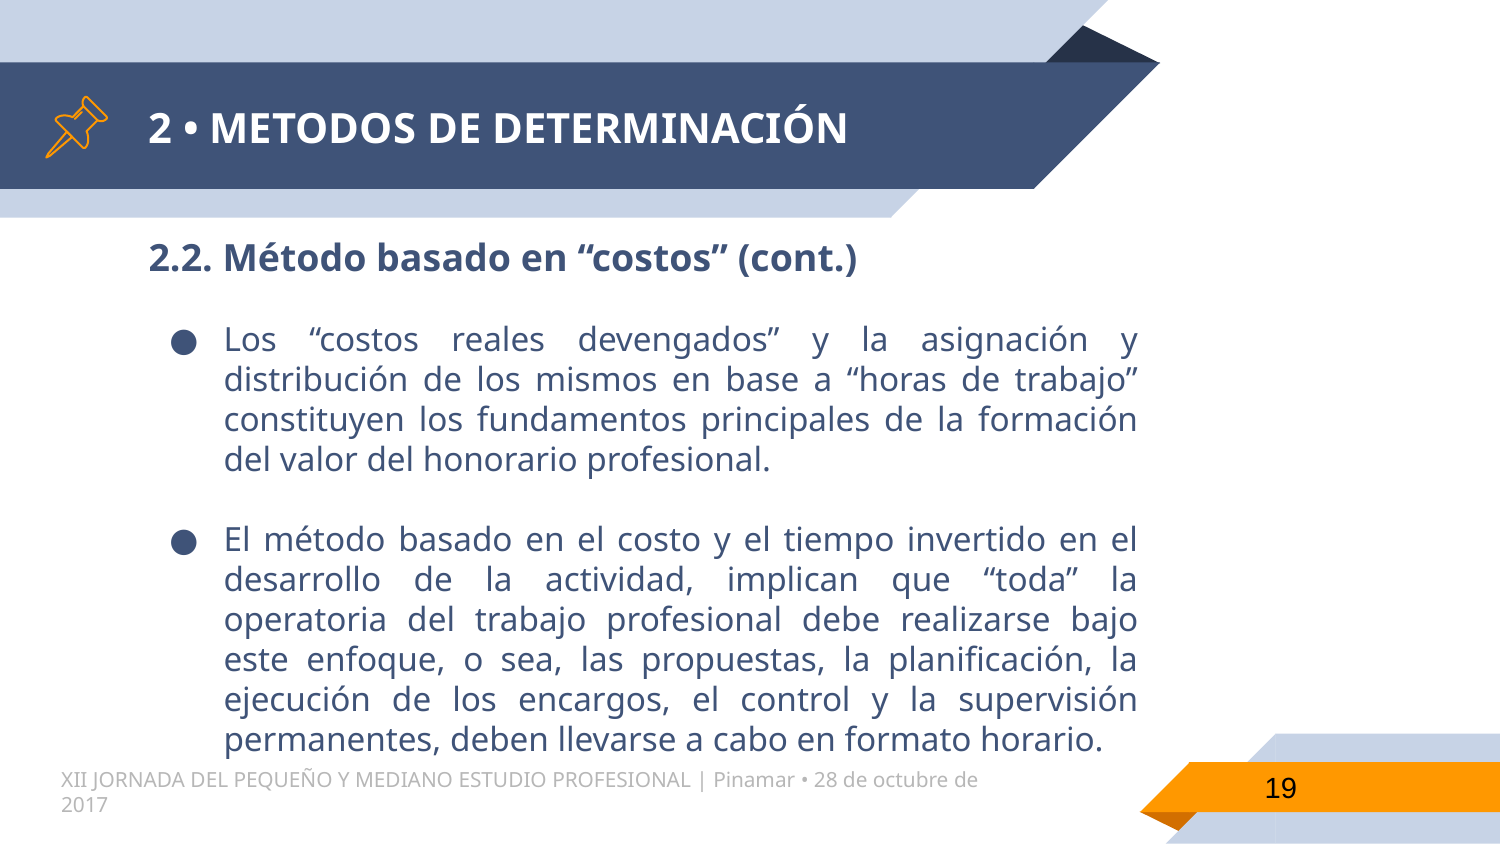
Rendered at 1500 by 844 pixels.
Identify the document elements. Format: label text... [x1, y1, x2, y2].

slide_number 19 [1249, 760, 1494, 813]
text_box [46, 96, 108, 158]
text_box 2.2. Método basado en “costos” (cont.) Los “costos reales devengados” y la asignación y distribución de los mismos en base a “horas de trabajo” constituyen los fundamentos principales de la formación del valor del honorario profesional. El método basado en el costo y el tiempo invertido en el desarrollo de la actividad, implican que “toda” la operatoria del trabajo profesional debe realizarse bajo este enfoque, o sea, las propuestas, la planificación, la ejecución de los encargos, el control y la supervisión permanentes, deben llevarse a cabo en formato horario. [133, 218, 1155, 718]
title 2 • METODOS DE DETERMINACIÓN [133, 64, 1035, 190]
